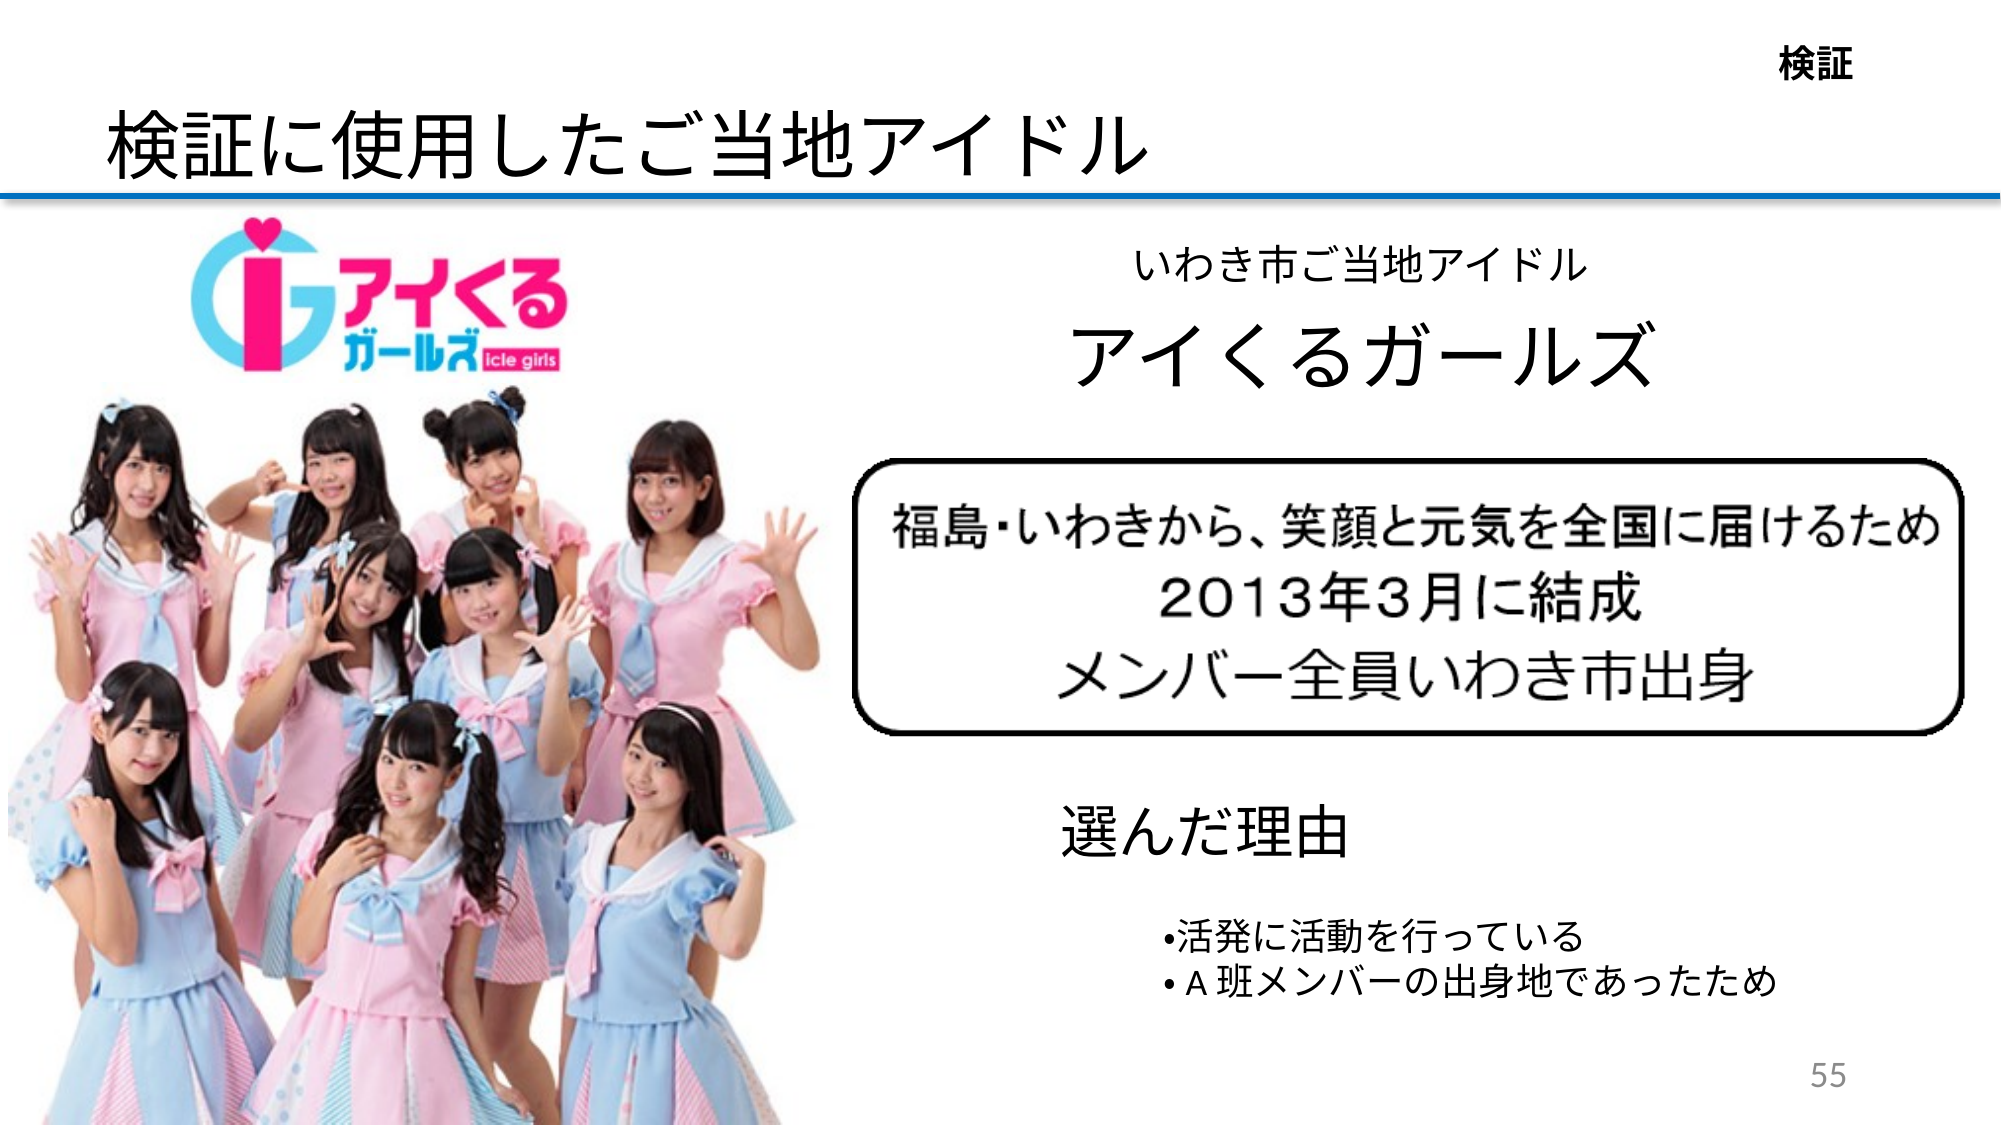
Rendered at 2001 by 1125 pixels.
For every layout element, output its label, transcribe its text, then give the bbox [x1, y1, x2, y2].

text_box 検証に使用したご当地アイドル [90, 91, 1167, 197]
text_box ・活発に活動を行っている ・A班メンバーの出身地であったため [1149, 905, 1794, 1011]
picture [8, 210, 846, 1125]
slide_number 55 [1412, 1042, 1863, 1103]
text_box 検証 [1764, 33, 1869, 93]
picture [852, 458, 1973, 754]
text_box アイくるガールズ [1049, 301, 1674, 407]
text_box 選んだ理由 [1045, 788, 1367, 873]
text_box いわき市ご当地アイドル [1117, 231, 1604, 297]
